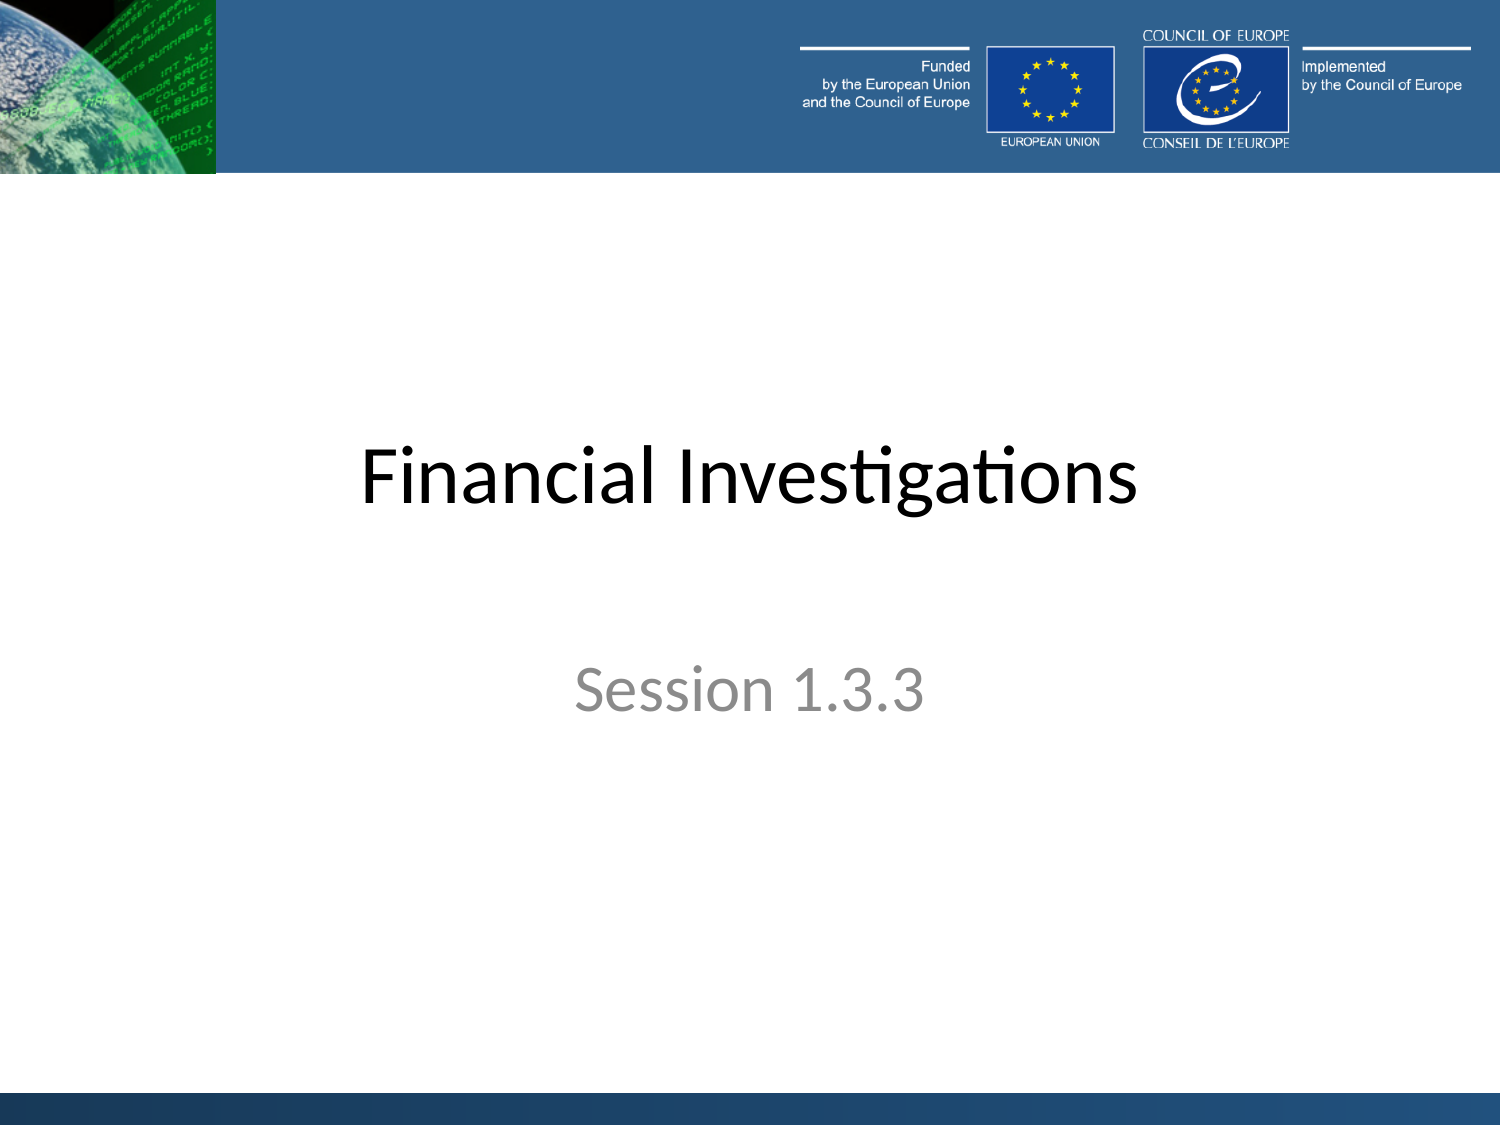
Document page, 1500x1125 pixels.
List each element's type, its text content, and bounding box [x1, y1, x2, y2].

picture [799, 30, 1471, 148]
subtitle Session 1.3.3 [225, 637, 1275, 925]
picture [0, 0, 216, 174]
title Financial Investigations [112, 349, 1388, 591]
text_box [220, 0, 1500, 175]
text_box [0, 1092, 1500, 1125]
